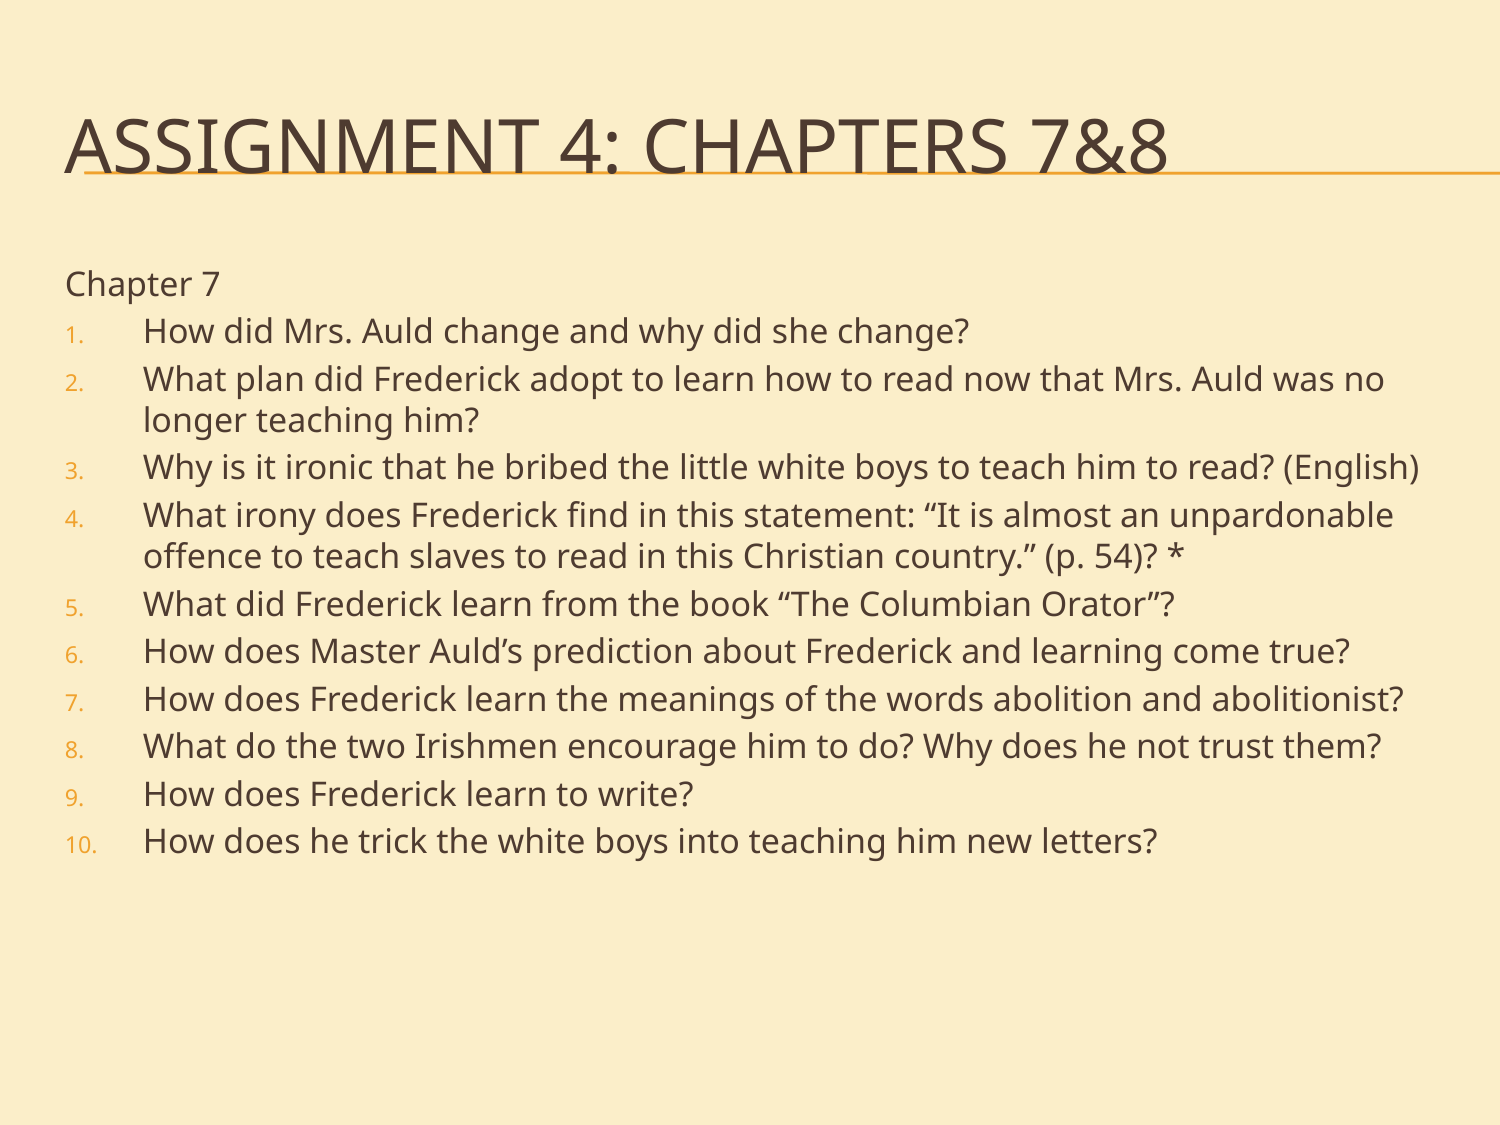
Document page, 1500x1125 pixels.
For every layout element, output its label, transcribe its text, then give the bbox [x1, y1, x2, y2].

title Assignment 4: Chapters 7&8 [50, 75, 1475, 213]
list Chapter 7 How did Mrs. Auld change and why did she change? What plan did Frederick adopt to learn how to read now that Mrs. Auld was no longer teaching him? Why is it ironic that he bribed the little white boys to teach him to read? (English) What irony does Frederick find in this statement: “It is almost an unpardonable offence to teach slaves to read in this Christian country.” (p. 54)? * What did Frederick learn from the book “The Columbian Orator”? How does Master Auld’s prediction about Frederick and learning come true? How does Frederick learn the meanings of the words abolition and abolitionist? What do the two Irishmen encourage him to do? Why does he not trust them? How does Frederick learn to write? How does he trick the white boys into teaching him new letters? [50, 254, 1475, 998]
